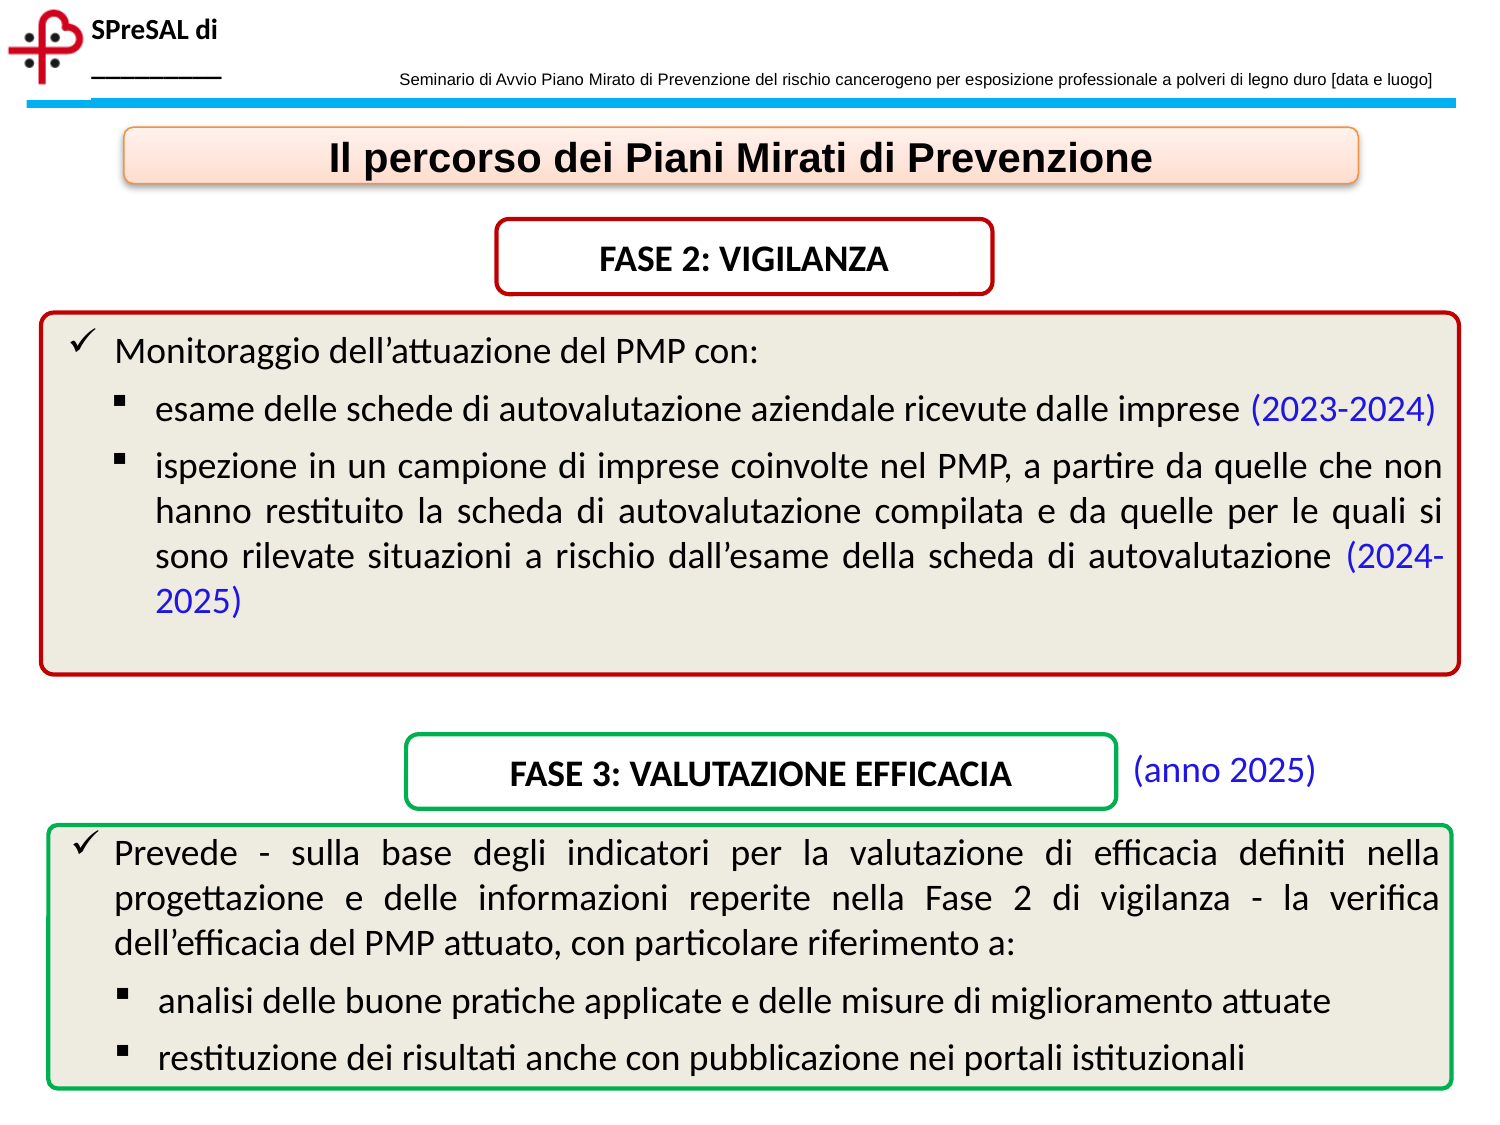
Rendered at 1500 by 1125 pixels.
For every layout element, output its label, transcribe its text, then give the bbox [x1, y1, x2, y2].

picture [0, 0, 91, 100]
text_box FASE 3: VALUTAZIONE EFFICACIA [403, 732, 1119, 811]
text_box Prevede - sulla base degli indicatori per la valutazione di efficacia definiti nella progettazione e delle informazioni reperite nella Fase 2 di vigilanza - la verifica dell’efficacia del PMP attuato, con particolare riferimento a: analisi delle buone pratiche applicate e delle misure di miglioramento attuate restituzione dei risultati anche con pubblicazione nei portali istituzionali [40, 820, 1456, 1086]
text_box FASE 2: VIGILANZA [494, 216, 995, 297]
text_box SPreSAL di _________ [95, 3, 254, 89]
text_box [48, 1086, 1452, 1091]
text_box Seminario di Avvio Piano Mirato di Prevenzione del rischio cancerogeno per esposizione professionale a polveri di legno duro [data e luogo] [377, 61, 1456, 96]
text_box Monitoraggio dell’attuazione del PMP con: esame delle schede di autovalutazione aziendale ricevute dalle imprese (2023-2024) ispezione in un campione di imprese coinvolte nel PMP, a partire da quelle che non hanno restituito la scheda di autovalutazione compilata e da quelle per le quali si sono rilevate situazioni a rischio dall’esame della scheda di autovalutazione (2024-2025) [52, 318, 1459, 629]
text_box [87, 98, 1456, 108]
text_box [38, 310, 1462, 677]
text_box (anno 2025) [1117, 745, 1332, 798]
text_box Il percorso dei Piani Mirati di Prevenzione [123, 126, 1360, 185]
